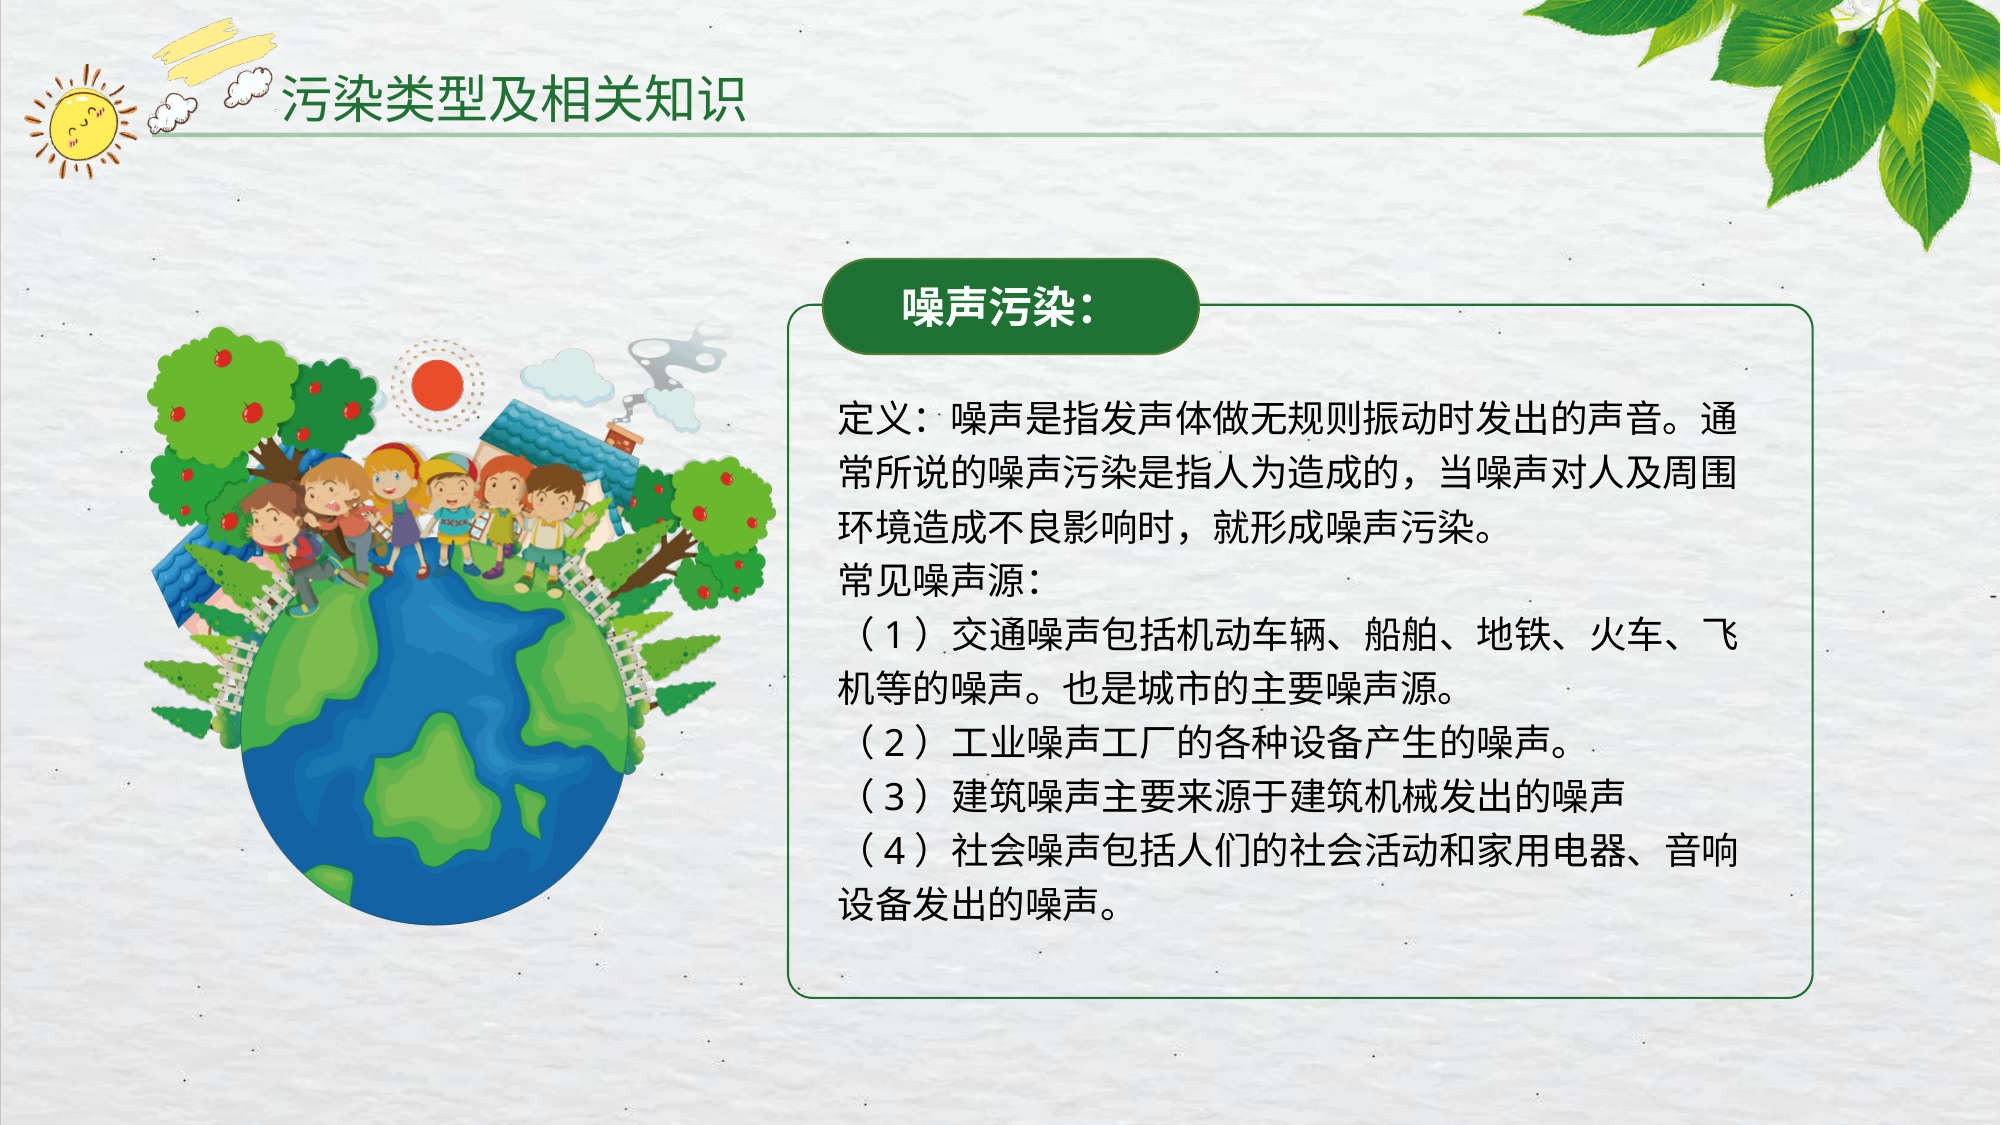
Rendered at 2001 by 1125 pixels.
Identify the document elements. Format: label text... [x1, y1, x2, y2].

picture [133, 311, 789, 939]
text_box 污染类型及相关知识 [290, 58, 837, 134]
picture [1496, 0, 2000, 296]
picture [11, 0, 301, 201]
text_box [788, 258, 1813, 998]
